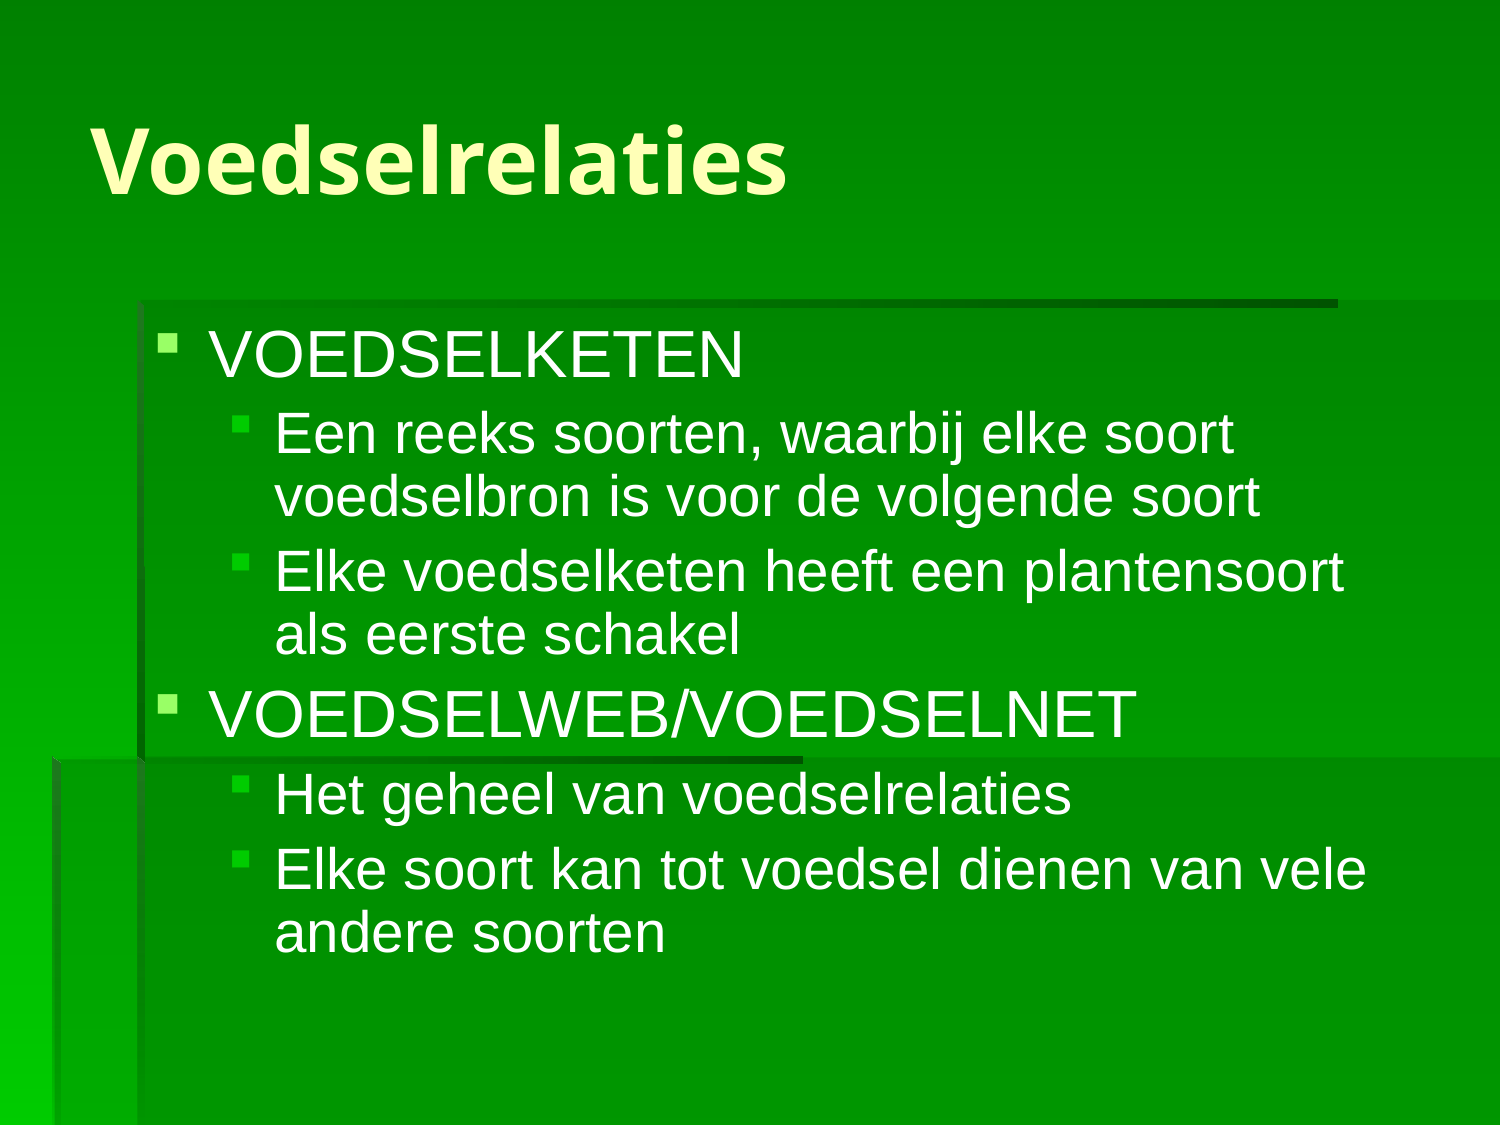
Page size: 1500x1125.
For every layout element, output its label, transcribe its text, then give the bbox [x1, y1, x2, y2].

title Voedselrelaties [75, 40, 1451, 275]
list VOEDSELKETEN Een reeks soorten, waarbij elke soort voedselbron is voor de volgende soort Elke voedselketen heeft een plantensoort als eerste schakel VOEDSELWEB/VOEDSELNET Het geheel van voedselrelaties Elke soort kan tot voedsel dienen van vele andere soorten [137, 312, 1451, 1000]
